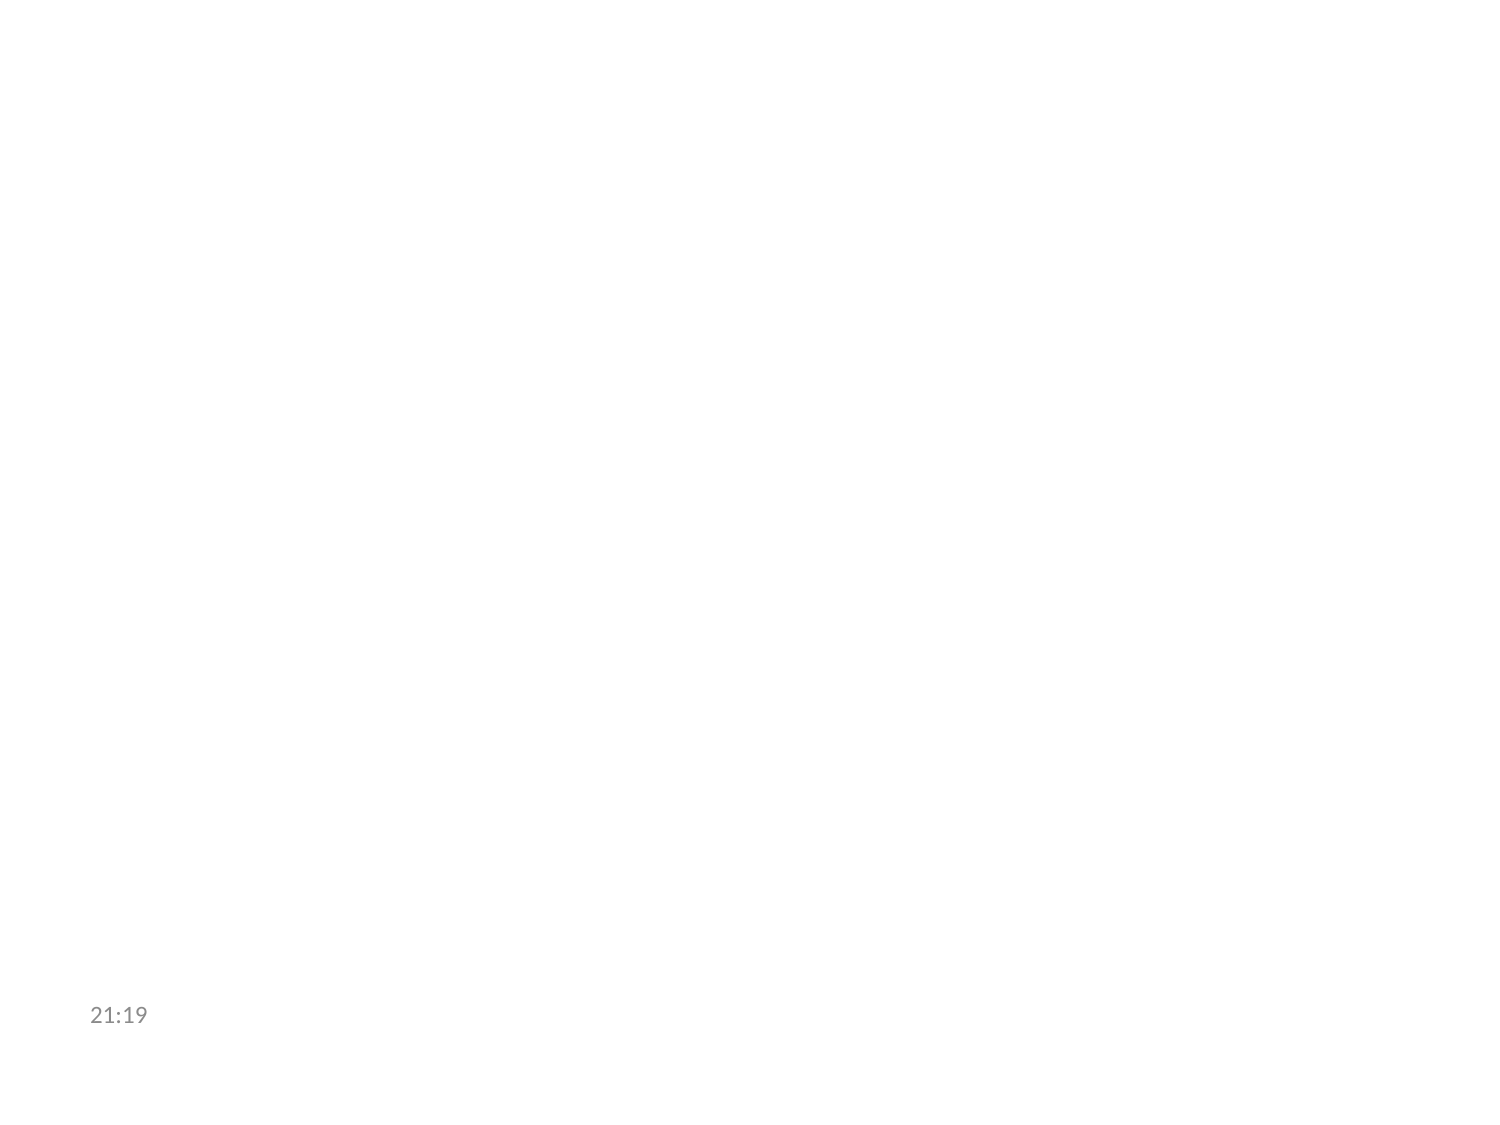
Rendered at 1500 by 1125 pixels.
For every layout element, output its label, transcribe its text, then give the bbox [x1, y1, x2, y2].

text_box 15:35 [75, 983, 425, 1044]
